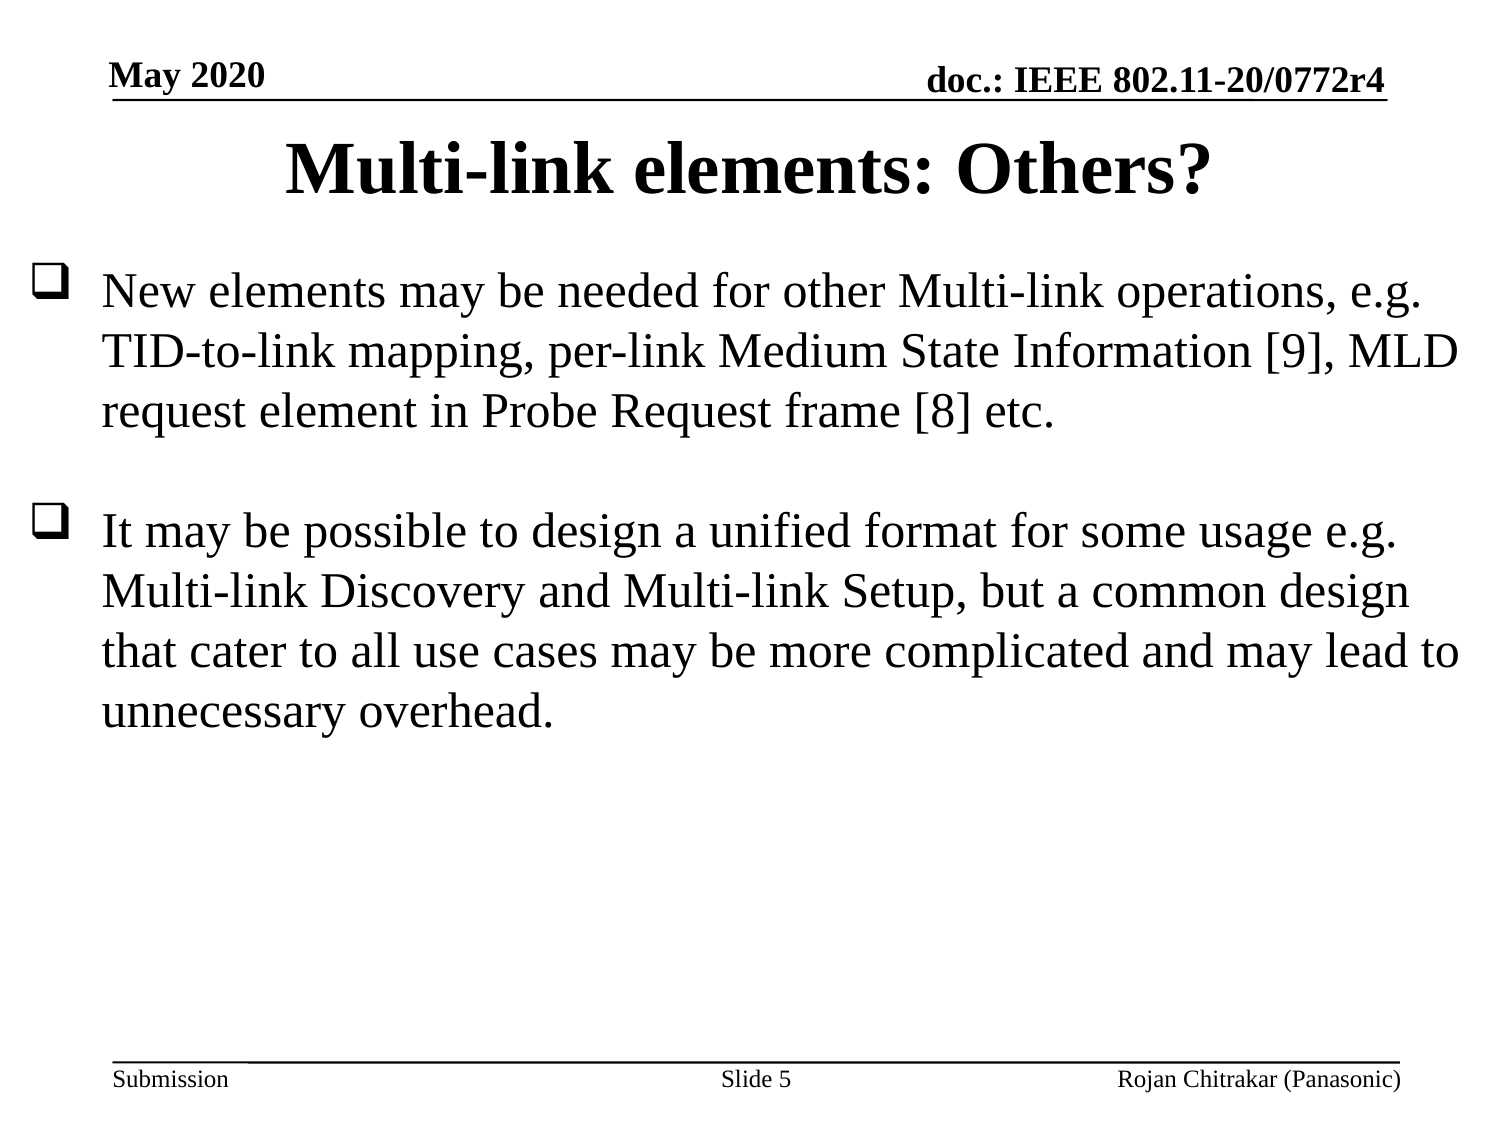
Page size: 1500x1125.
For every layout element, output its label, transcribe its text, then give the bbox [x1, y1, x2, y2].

slide_number Slide 5 [712, 1061, 800, 1093]
text_box New elements may be needed for other Multi-link operations, e.g. TID-to-link mapping, per-link Medium State Information [9], MLD request element in Probe Request frame [8] etc. It may be possible to design a unified format for some usage e.g. Multi-link Discovery and Multi-link Setup, but a common design that cater to all use cases may be more complicated and may lead to unnecessary overhead. [13, 249, 1487, 745]
footer Rojan Chitrakar (Panasonic) [949, 1061, 1402, 1093]
text_box Multi-link elements: Others? [0, 111, 1500, 225]
